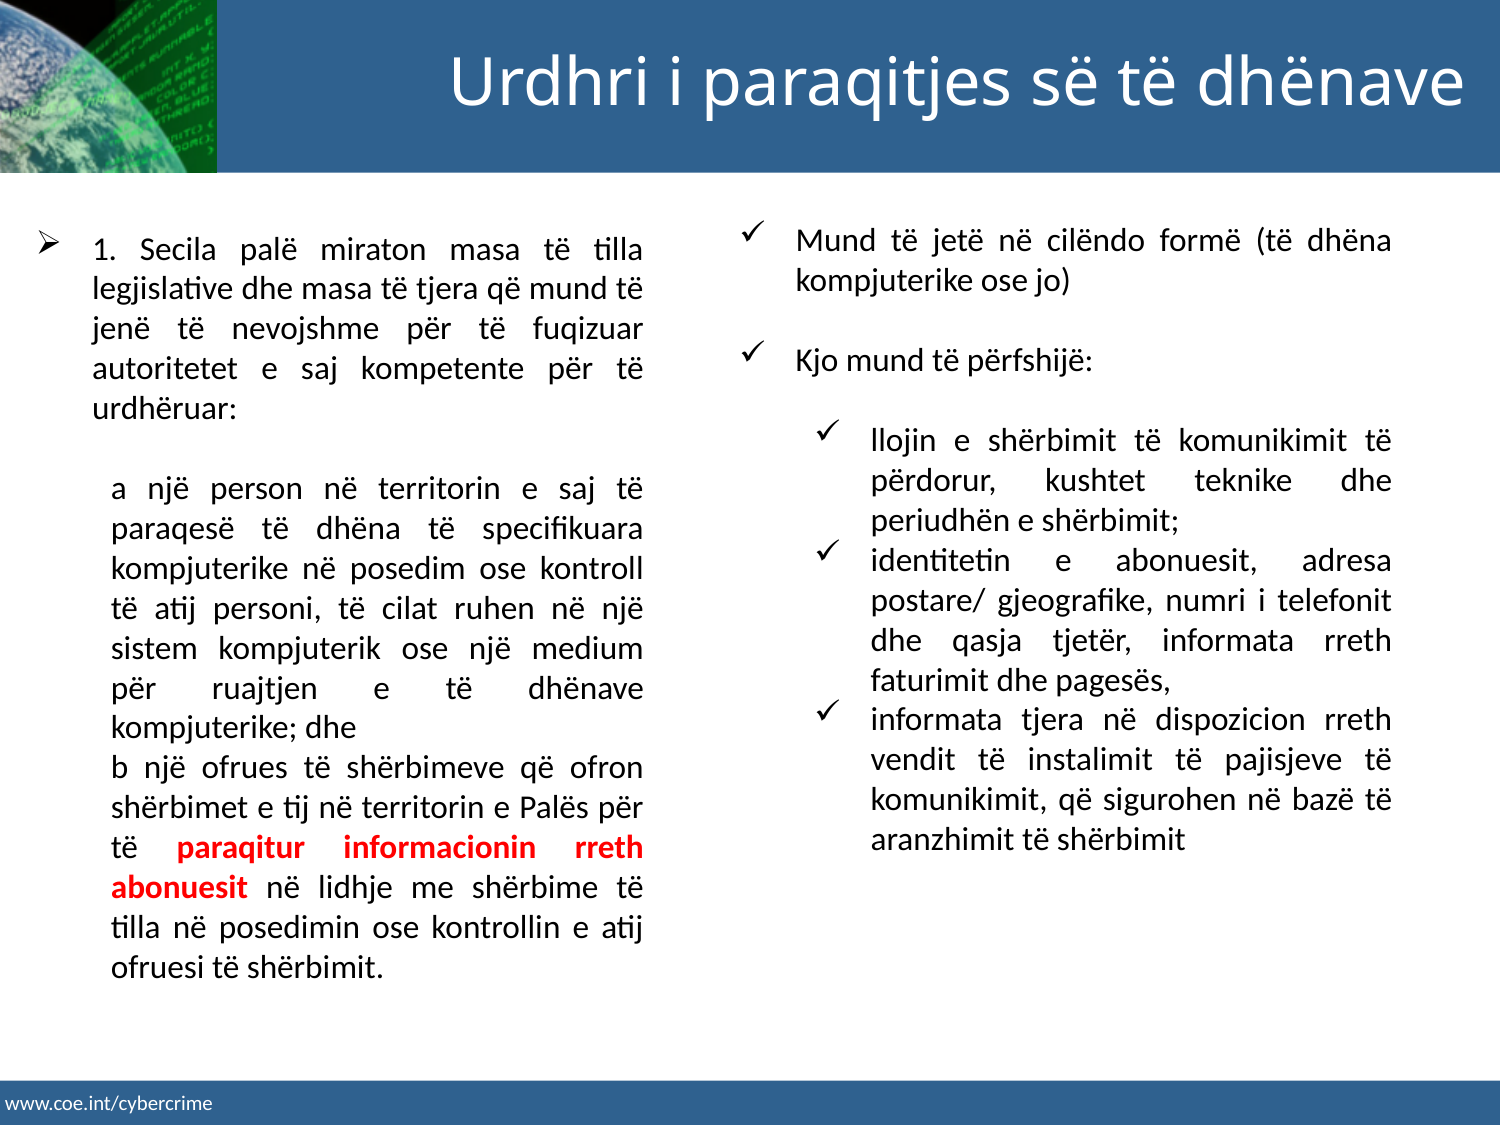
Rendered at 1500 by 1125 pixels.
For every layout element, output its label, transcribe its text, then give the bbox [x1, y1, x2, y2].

text_box 1. Secila palë miraton masa të tilla legjislative dhe masa të tjera që mund të jenë të nevojshme për të fuqizuar autoritetet e saj kompetente për të urdhëruar: a një person në territorin e saj të paraqesë të dhëna të specifikuara kompjuterike në posedim ose kontroll të atij personi, të cilat ruhen në një sistem kompjuterik ose një medium për ruajtjen e të dhënave kompjuterike; dhe b një ofrues të shërbimeve që ofron shërbimet e tij në territorin e Palës për të paraqitur informacionin rreth abonuesit në lidhje me shërbime të tilla në posedimin ose kontrollin e atij ofruesi të shërbimit. [21, 219, 660, 993]
picture [0, 0, 217, 173]
text_box Urdhri i paraqitjes së të dhënave [230, 31, 1483, 126]
text_box Mund të jetë në cilëndo formë (të dhëna kompjuterike ose jo) Kjo mund të përfshijë: llojin e shërbimit të komunikimit të përdorur, kushtet teknike dhe periudhën e shërbimit; identitetin e abonuesit, adresa postare/ gjeografike, numri i telefonit dhe qasja tjetër, informata rreth faturimit dhe pagesës, informata tjera në dispozicion rreth vendit të instalimit të pajisjeve të komunikimit, që sigurohen në bazë të aranzhimit të shërbimit [724, 211, 1408, 865]
